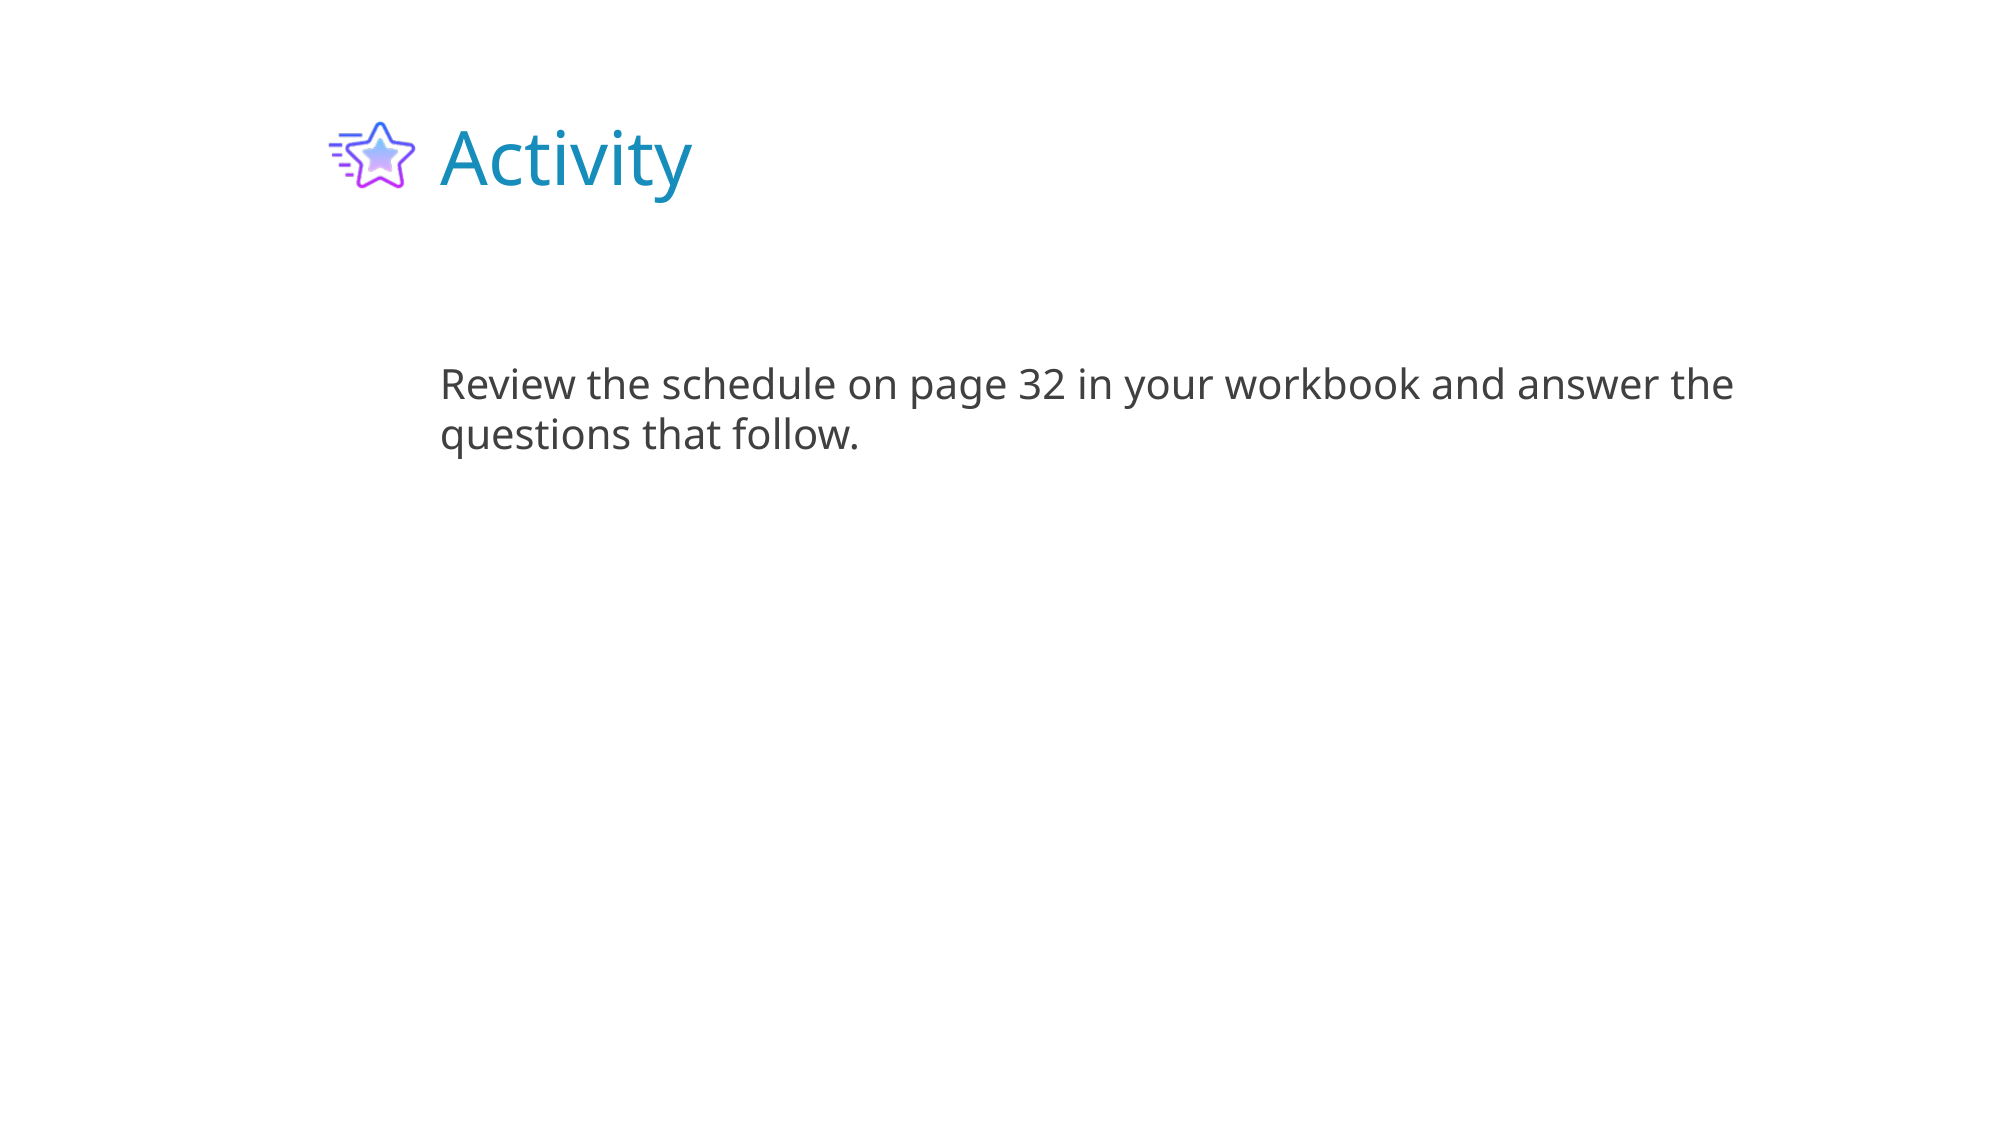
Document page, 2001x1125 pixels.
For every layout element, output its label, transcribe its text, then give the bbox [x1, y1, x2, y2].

list Review the schedule on page 32 in your workbook and answer the questions that follow. [424, 350, 1888, 1074]
title Activity [425, 102, 1888, 313]
picture [319, 102, 425, 208]
